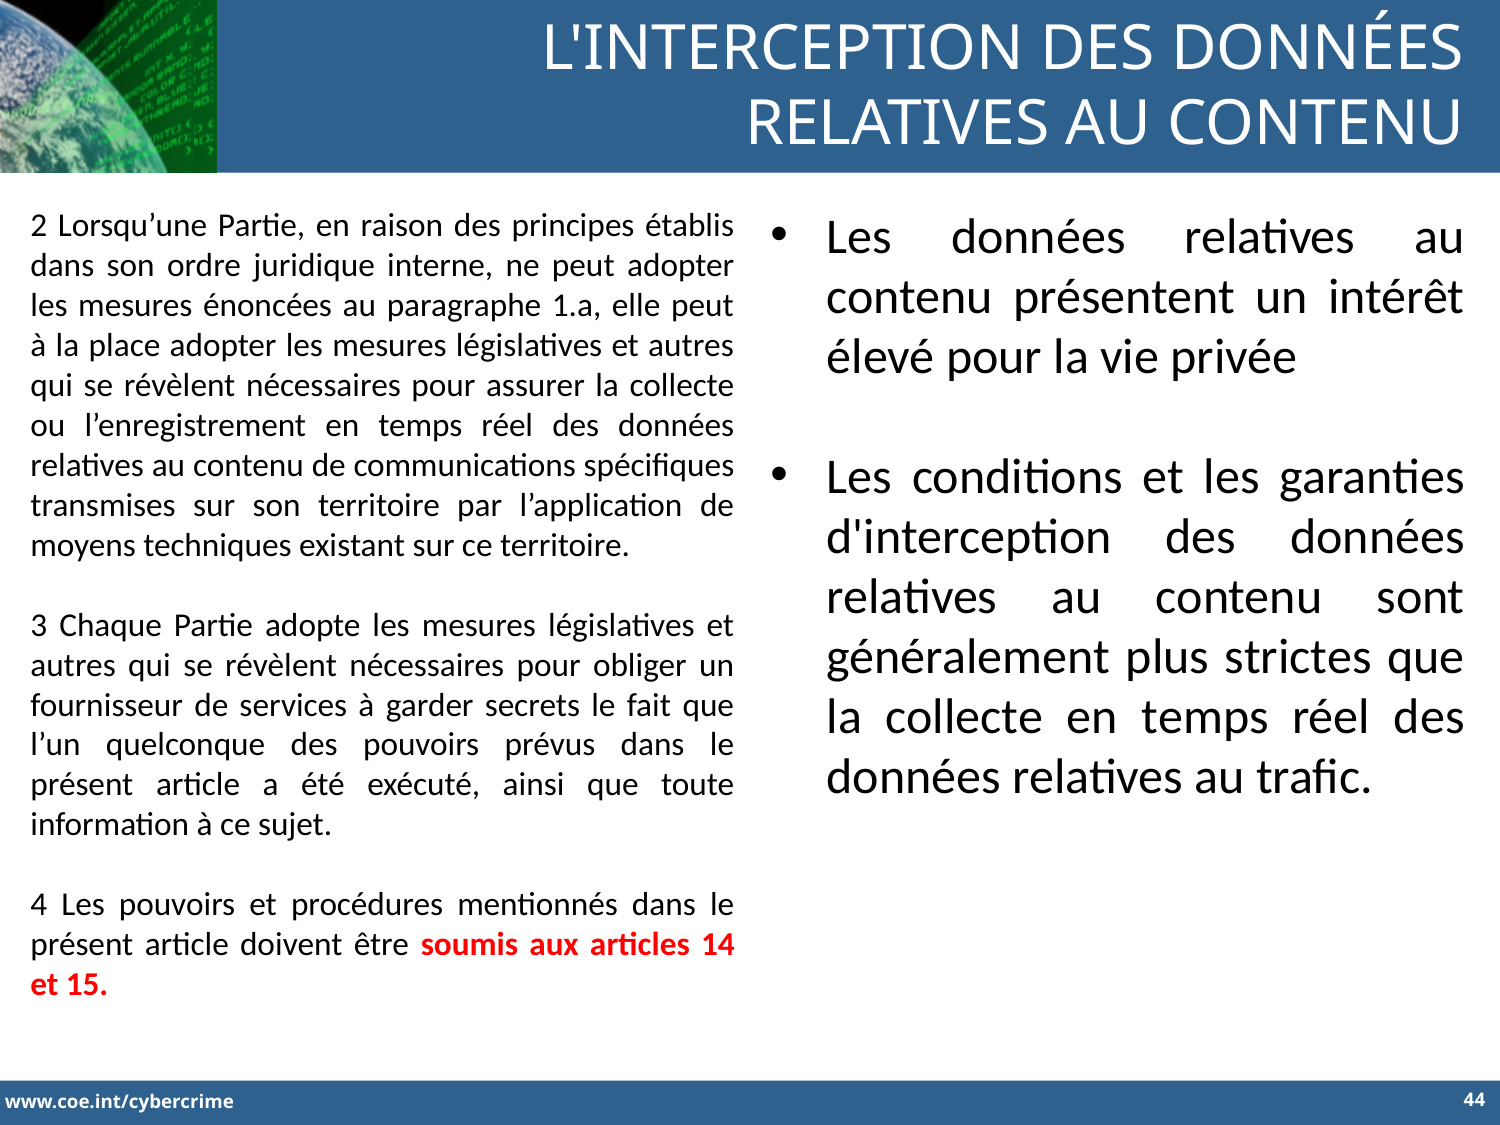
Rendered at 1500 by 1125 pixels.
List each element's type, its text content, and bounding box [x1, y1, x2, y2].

text_box L'INTERCEPTION DES DONNÉES RELATIVES AU CONTENU [227, 0, 1480, 165]
text_box 2 Lorsqu’une Partie, en raison des principes établis dans son ordre juridique interne, ne peut adopter les mesures énoncées au paragraphe 1.a, elle peut à la place adopter les mesures législatives et autres qui se révèlent nécessaires pour assurer la collecte ou l’enregistrement en temps réel des données relatives au contenu de communications spécifiques transmises sur son territoire par l’application de moyens techniques existant sur ce territoire. 3 Chaque Partie adopte les mesures législatives et autres qui se révèlent nécessaires pour obliger un fournisseur de services à garder secrets le fait que l’un quelconque des pouvoirs prévus dans le présent article a été exécuté, ainsi que toute information à ce sujet. 4 Les pouvoirs et procédures mentionnés dans le présent article doivent être soumis aux articles 14 et 15. [15, 196, 750, 1010]
picture [0, 0, 217, 173]
text_box Les données relatives au contenu présentent un intérêt élevé pour la vie privée Les conditions et les garanties d'interception des données relatives au contenu sont généralement plus strictes que la collecte en temps réel des données relatives au trafic. [755, 196, 1480, 811]
